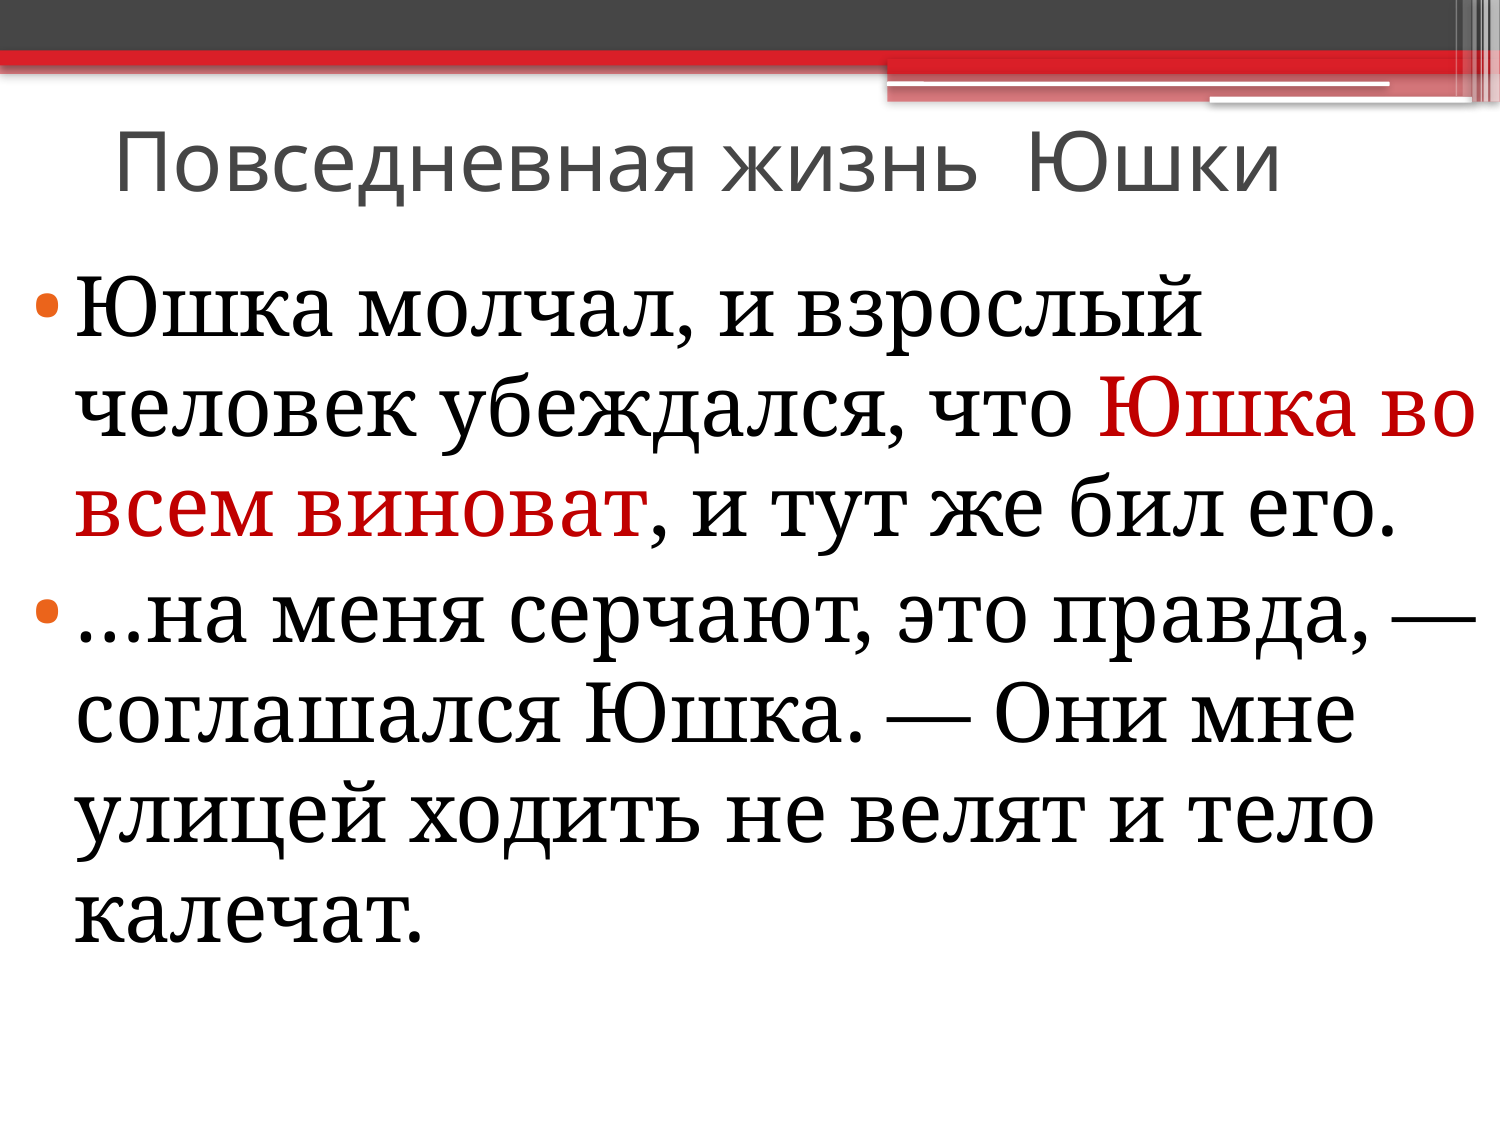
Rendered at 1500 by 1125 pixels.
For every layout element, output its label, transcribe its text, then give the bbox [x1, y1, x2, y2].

list Юшка молчал, и взрослый человек убеждался, что Юшка во всем виноват, и тут же бил его. …на меня серчают, это правда, — соглашался Юшка. — Они мне улицей ходить не велят и тело калечат. [0, 246, 1500, 1079]
title Повседневная жизнь Юшки [23, 70, 1374, 246]
